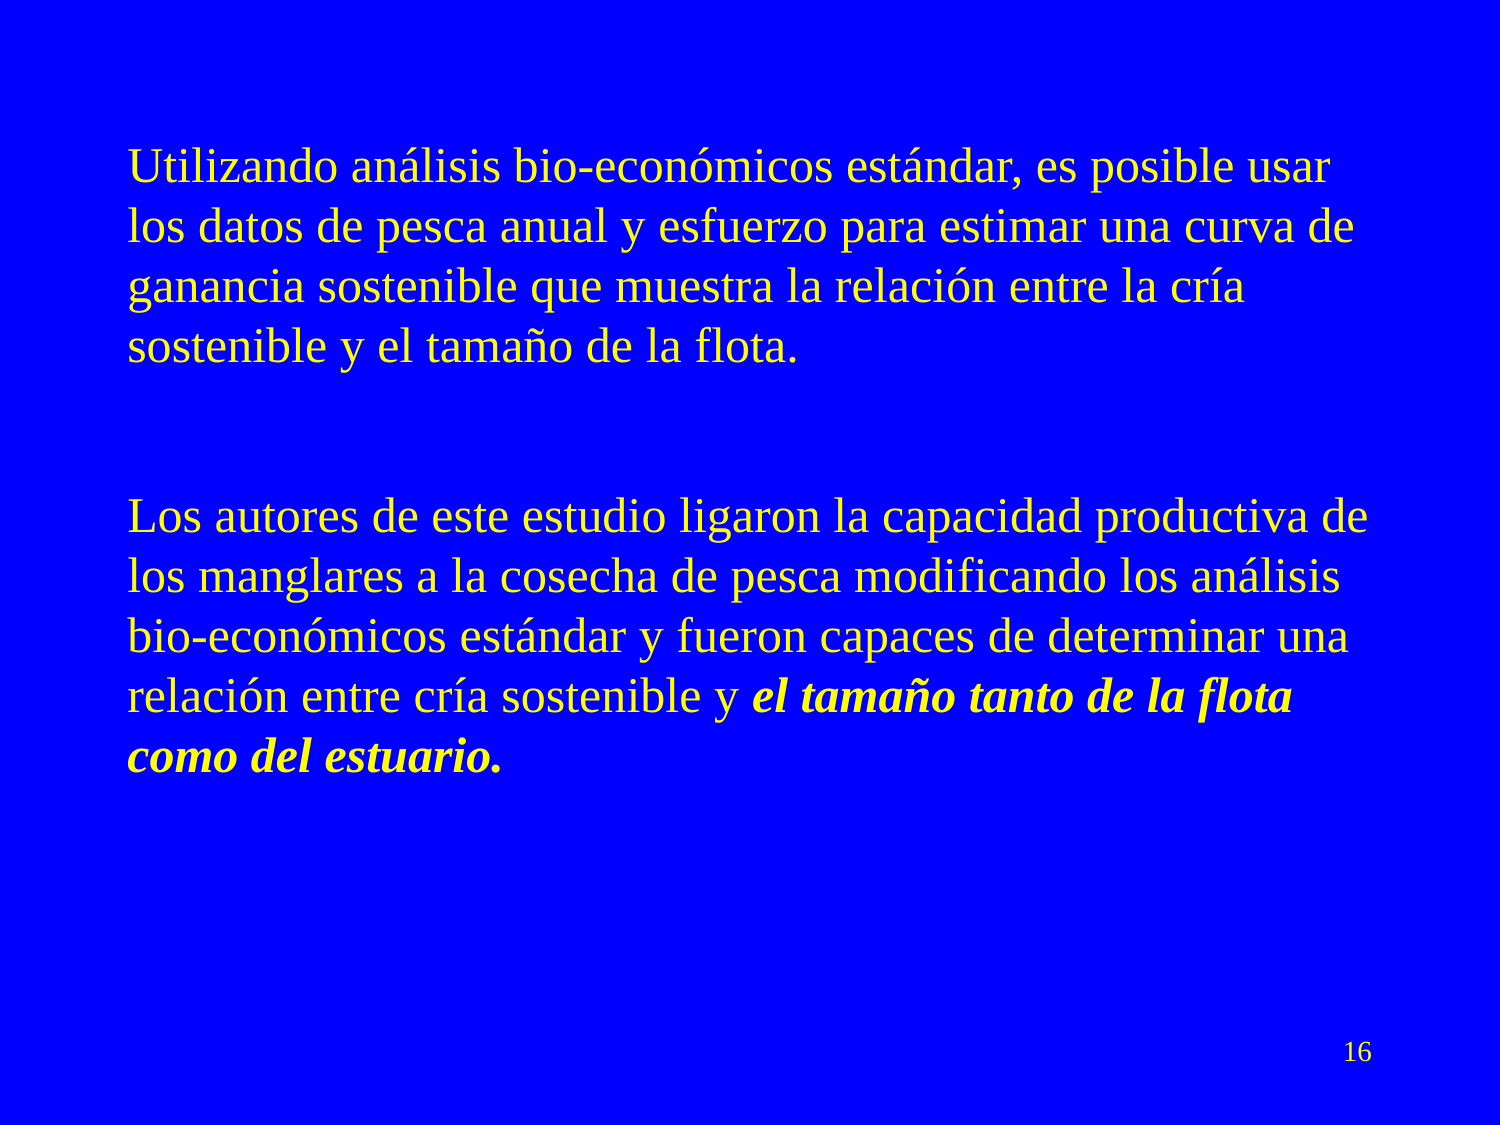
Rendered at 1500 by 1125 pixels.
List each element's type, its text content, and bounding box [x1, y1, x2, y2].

text_box Utilizando análisis bio-económicos estándar, es posible usar los datos de pesca anual y esfuerzo para estimar una curva de ganancia sostenible que muestra la relación entre la cría sostenible y el tamaño de la flota. Los autores de este estudio ligaron la capacidad productiva de los manglares a la cosecha de pesca modificando los análisis bio-económicos estándar y fueron capaces de determinar una relación entre cría sostenible y el tamaño tanto de la flota como del estuario. [112, 124, 1388, 790]
slide_number 16 [1074, 1024, 1388, 1101]
